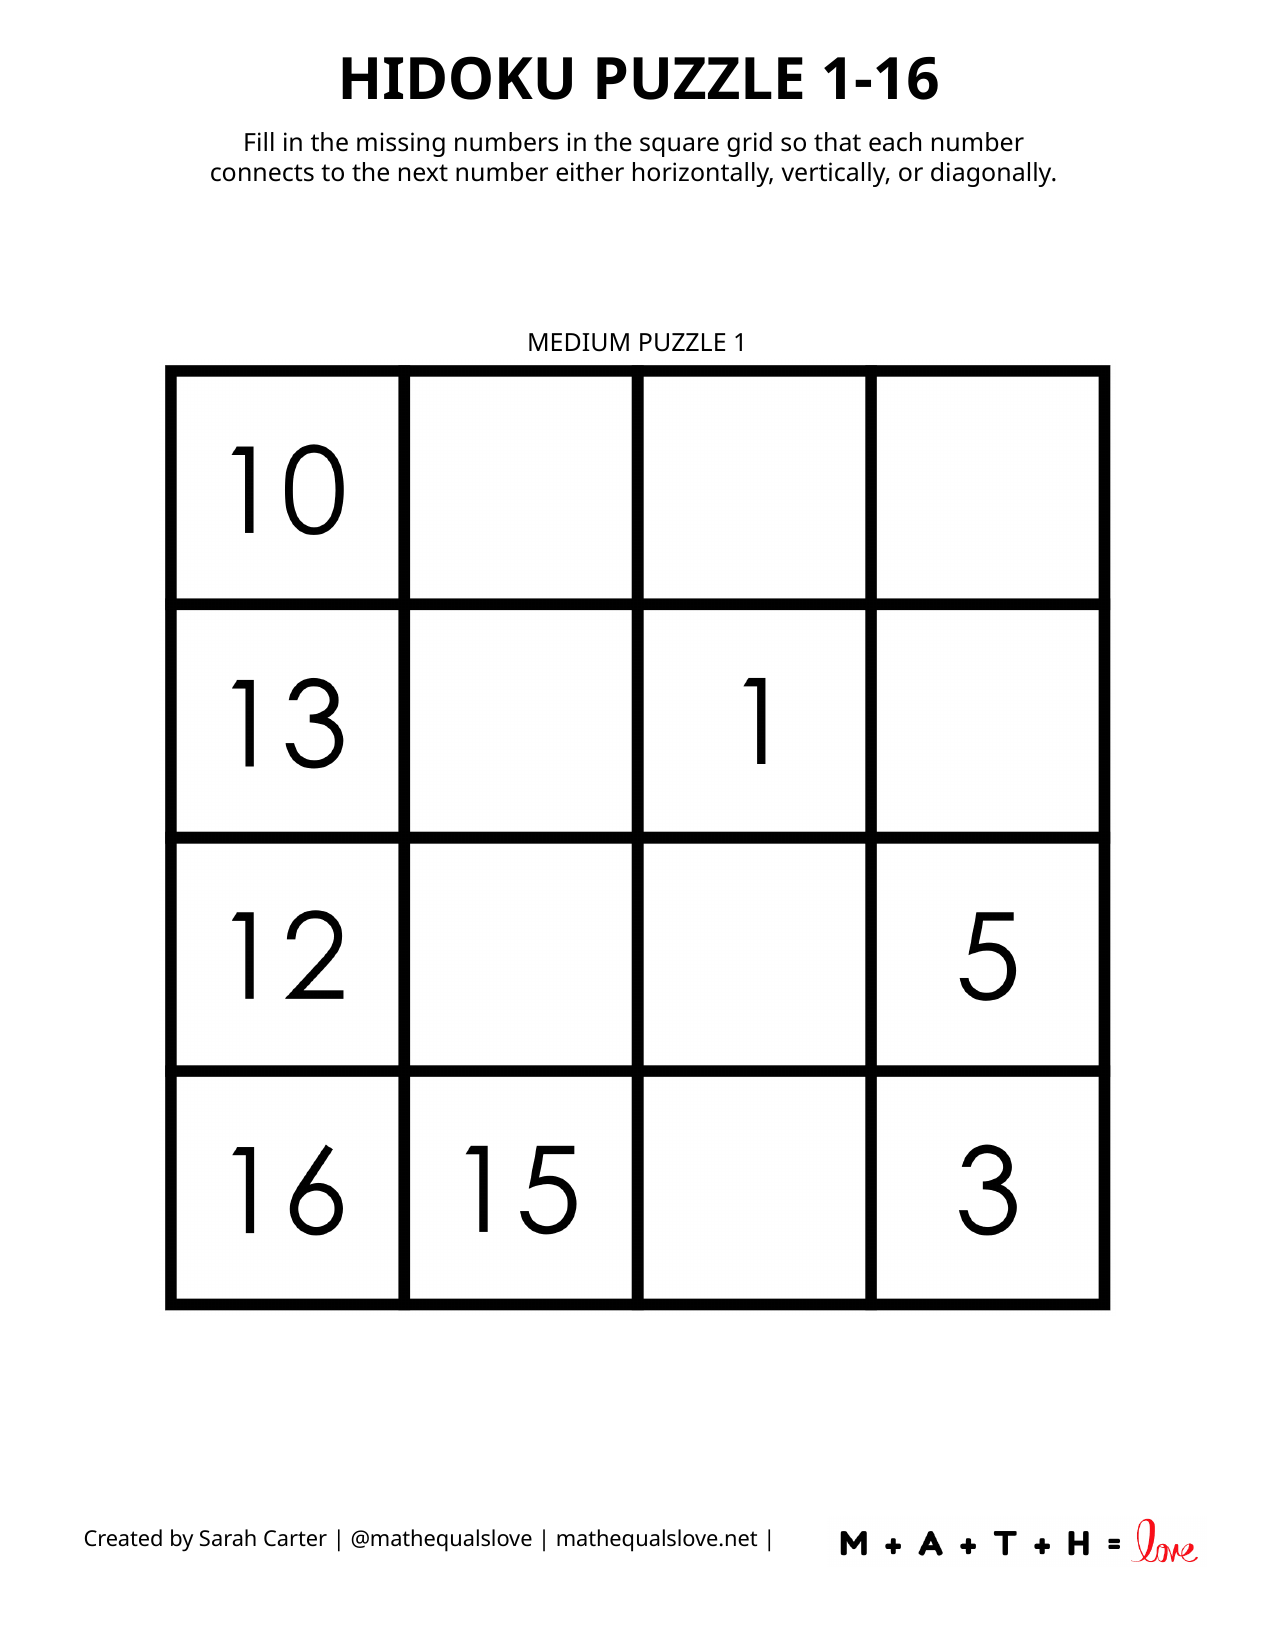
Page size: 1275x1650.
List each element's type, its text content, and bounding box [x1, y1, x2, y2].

picture [158, 358, 1117, 1317]
text_box Fill in the missing numbers in the square grid so that each number connects to the next number either horizontally, vertically, or diagonally. [0, 118, 1275, 194]
text_box Created by Sarah Carter | @mathequalslove | mathequalslove.net | [68, 1516, 826, 1558]
picture [826, 1515, 1207, 1567]
text_box MEDIUM PUZZLE 1 [159, 326, 1116, 358]
text_box HIDOKU PUZZLE 1-16 [66, 33, 1211, 118]
